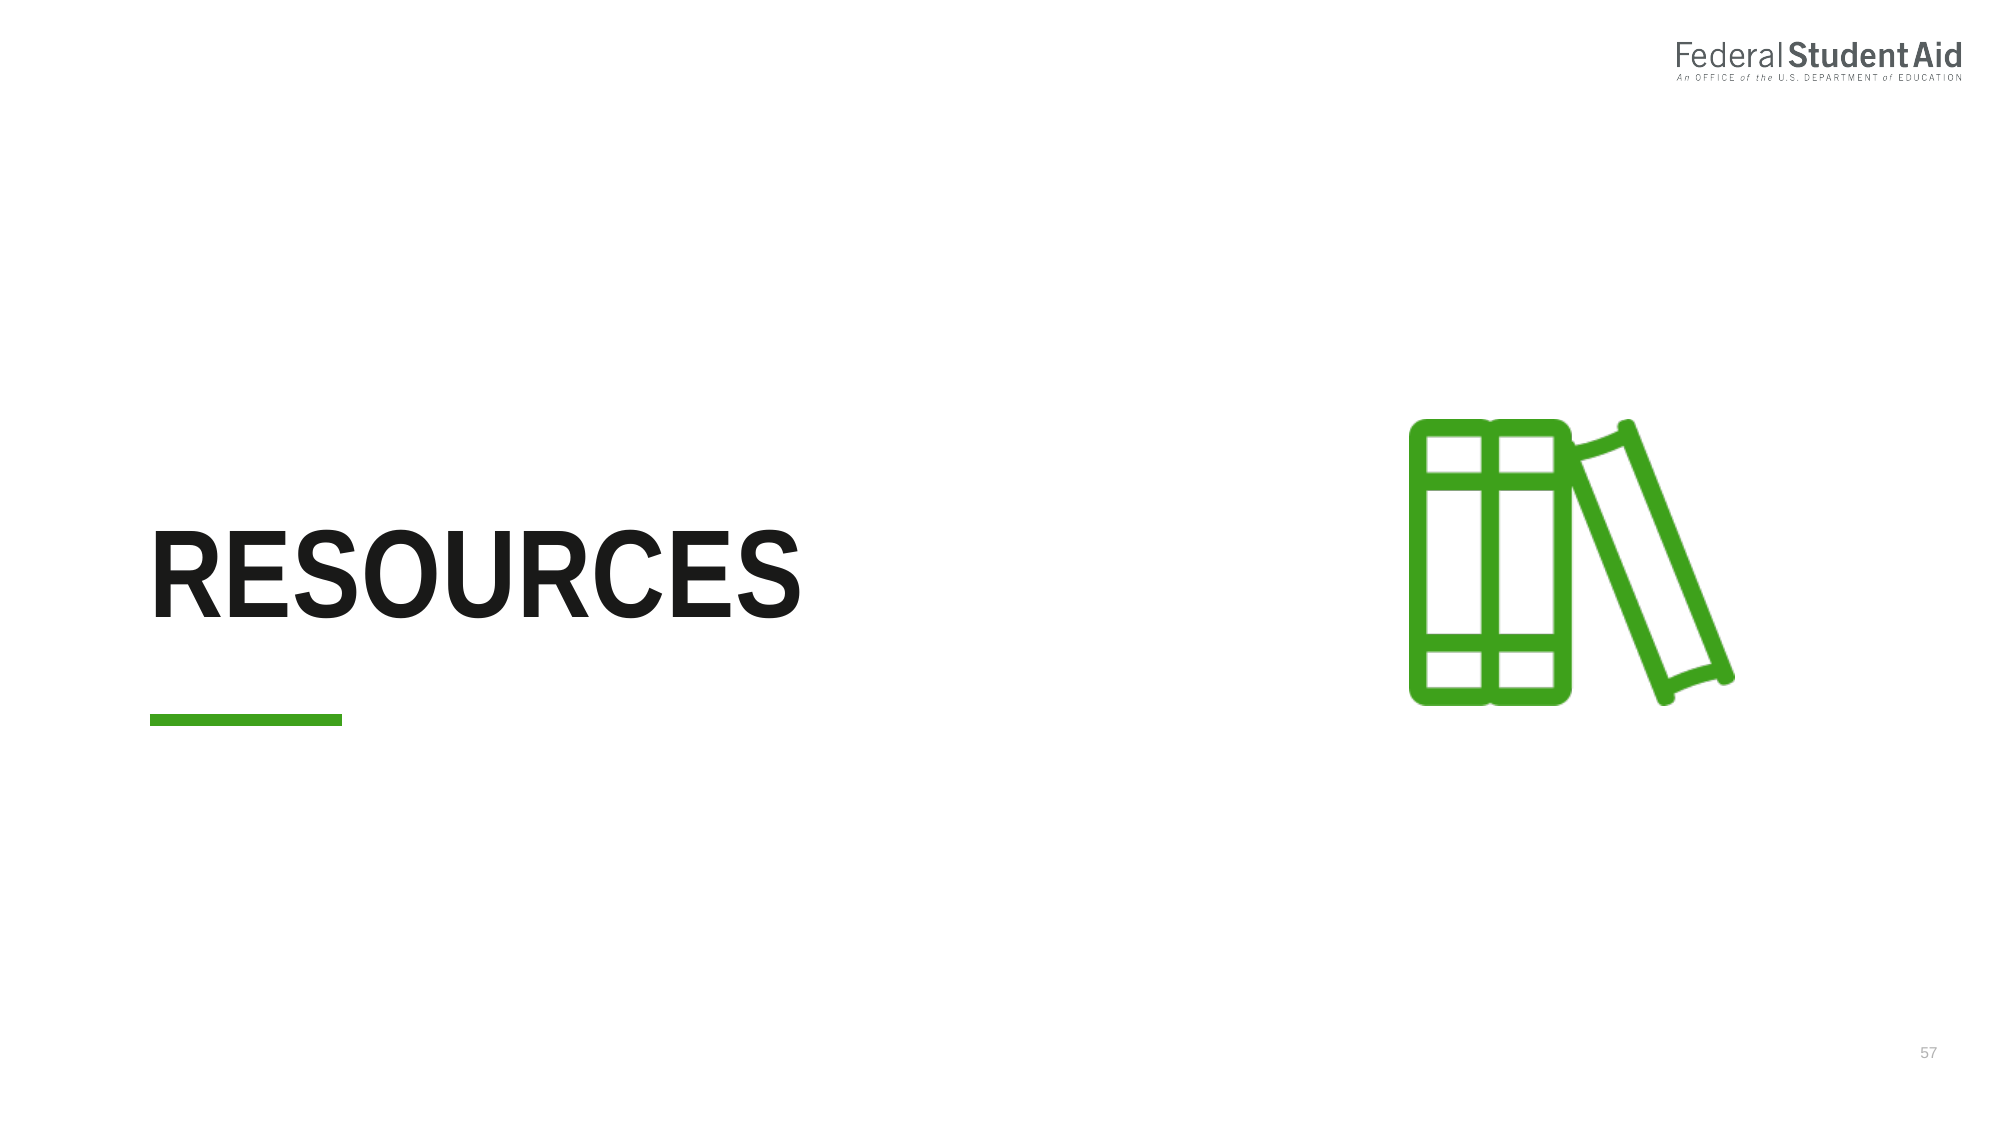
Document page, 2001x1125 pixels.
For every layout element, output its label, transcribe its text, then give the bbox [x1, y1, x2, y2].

slide_number 57 [1920, 1042, 1986, 1094]
title resources [149, 314, 1338, 652]
picture [1651, 16, 1986, 106]
picture [1409, 419, 1735, 706]
